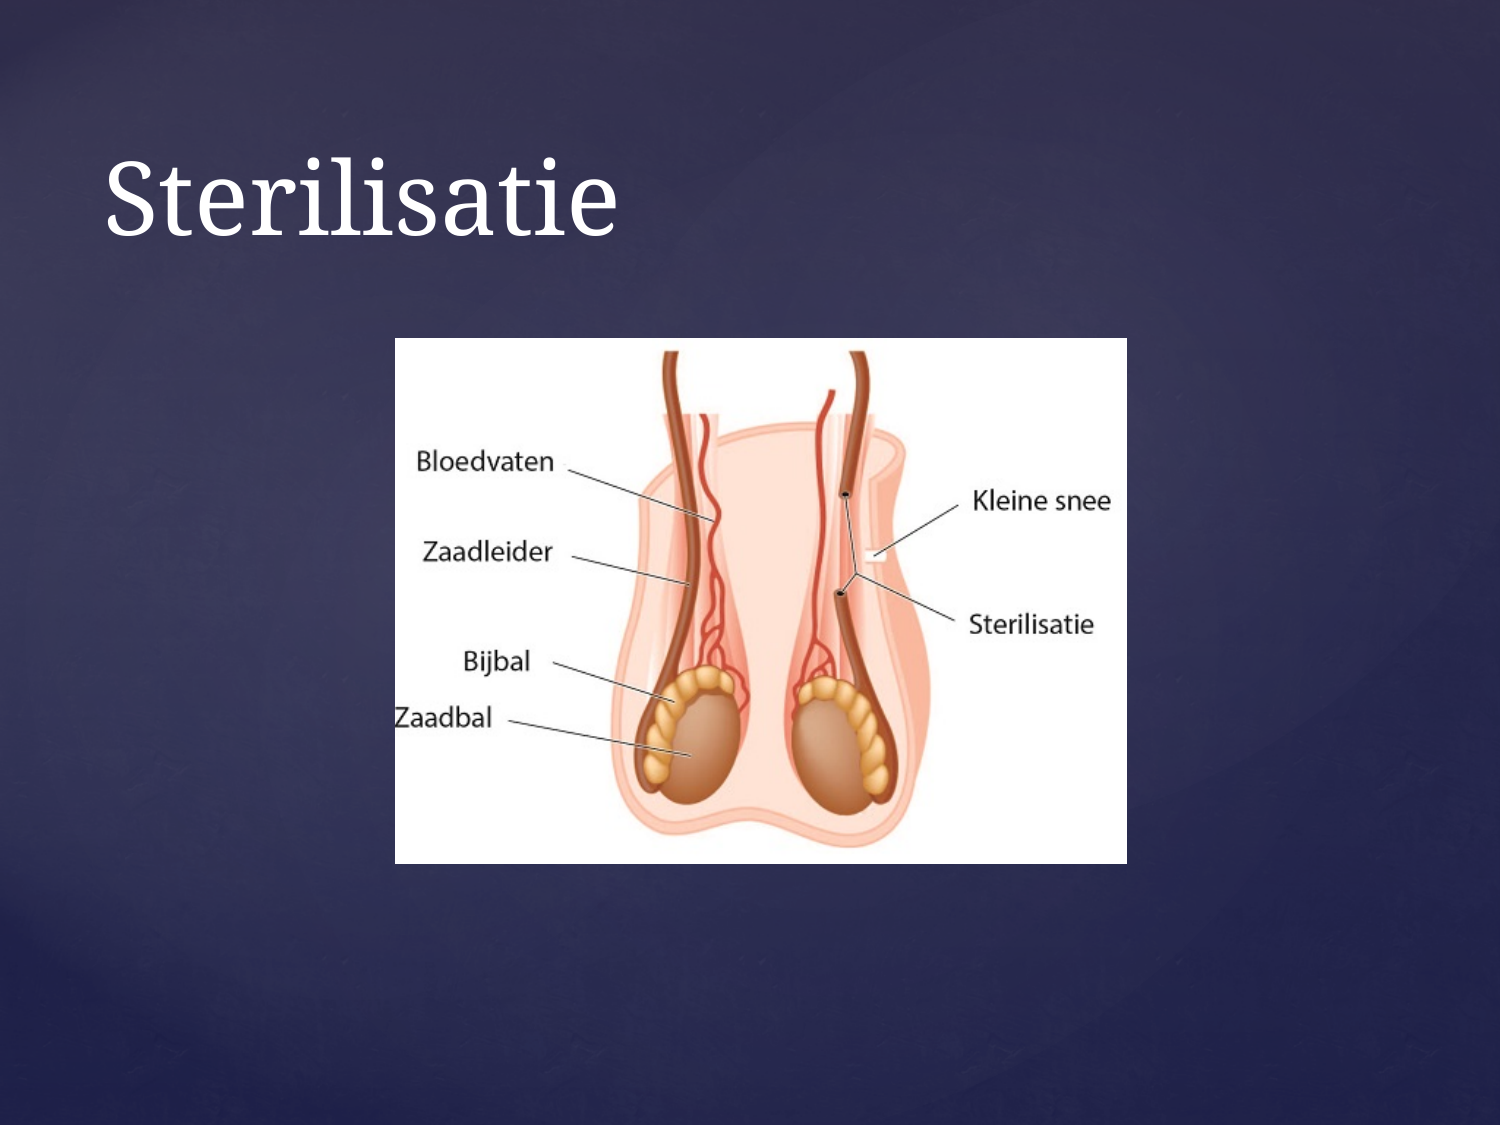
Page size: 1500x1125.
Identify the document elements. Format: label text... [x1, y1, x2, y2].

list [395, 337, 1128, 864]
title Sterilisatie [88, 113, 1326, 264]
